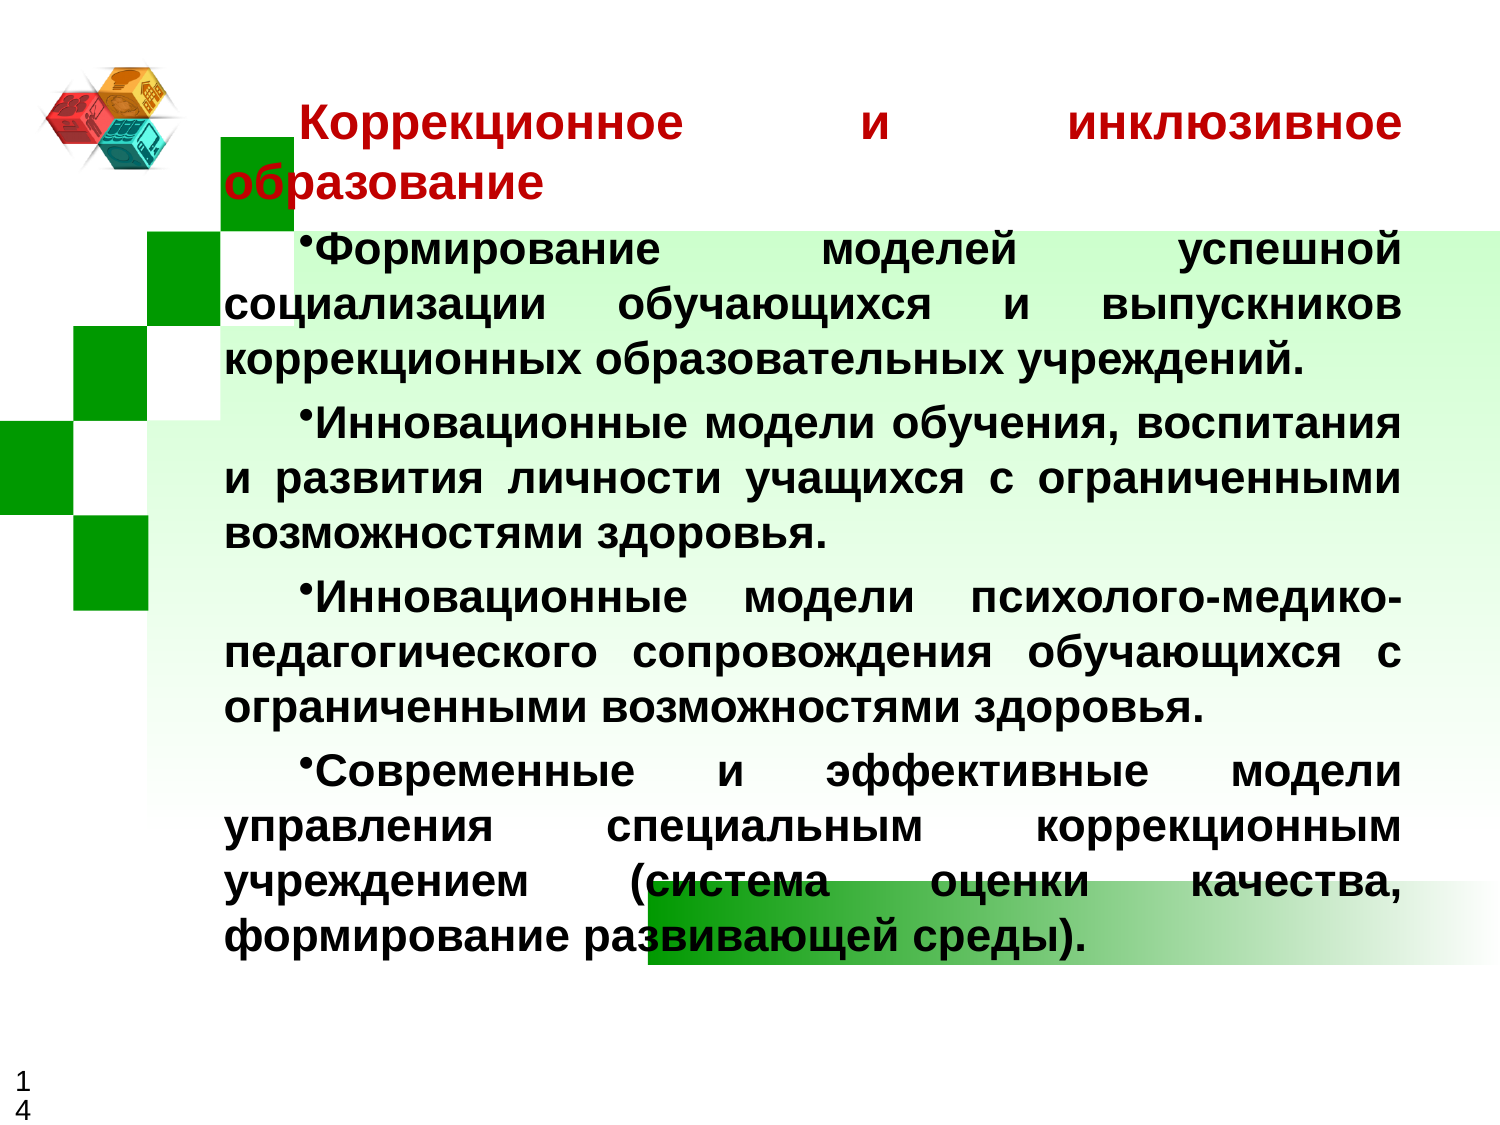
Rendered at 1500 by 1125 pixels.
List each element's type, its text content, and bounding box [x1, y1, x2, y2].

picture [34, 58, 188, 176]
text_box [0, 136, 1500, 965]
slide_number 14 [0, 1054, 59, 1125]
list Коррекционное и инклюзивное образование Формирование моделей успешной социализации обучающихся и выпускников коррекционных образовательных учреждений. Инновационные модели обучения, воспитания и развития личности учащихся с ограниченными возможностями здоровья. Инновационные модели психолого-медико-педагогического сопровождения обучающихся с ограниченными возможностями здоровья. Современные и эффективные модели управления специальным коррекционным учреждением (система оценки качества, формирование развивающей среды). [192, 81, 1419, 135]
